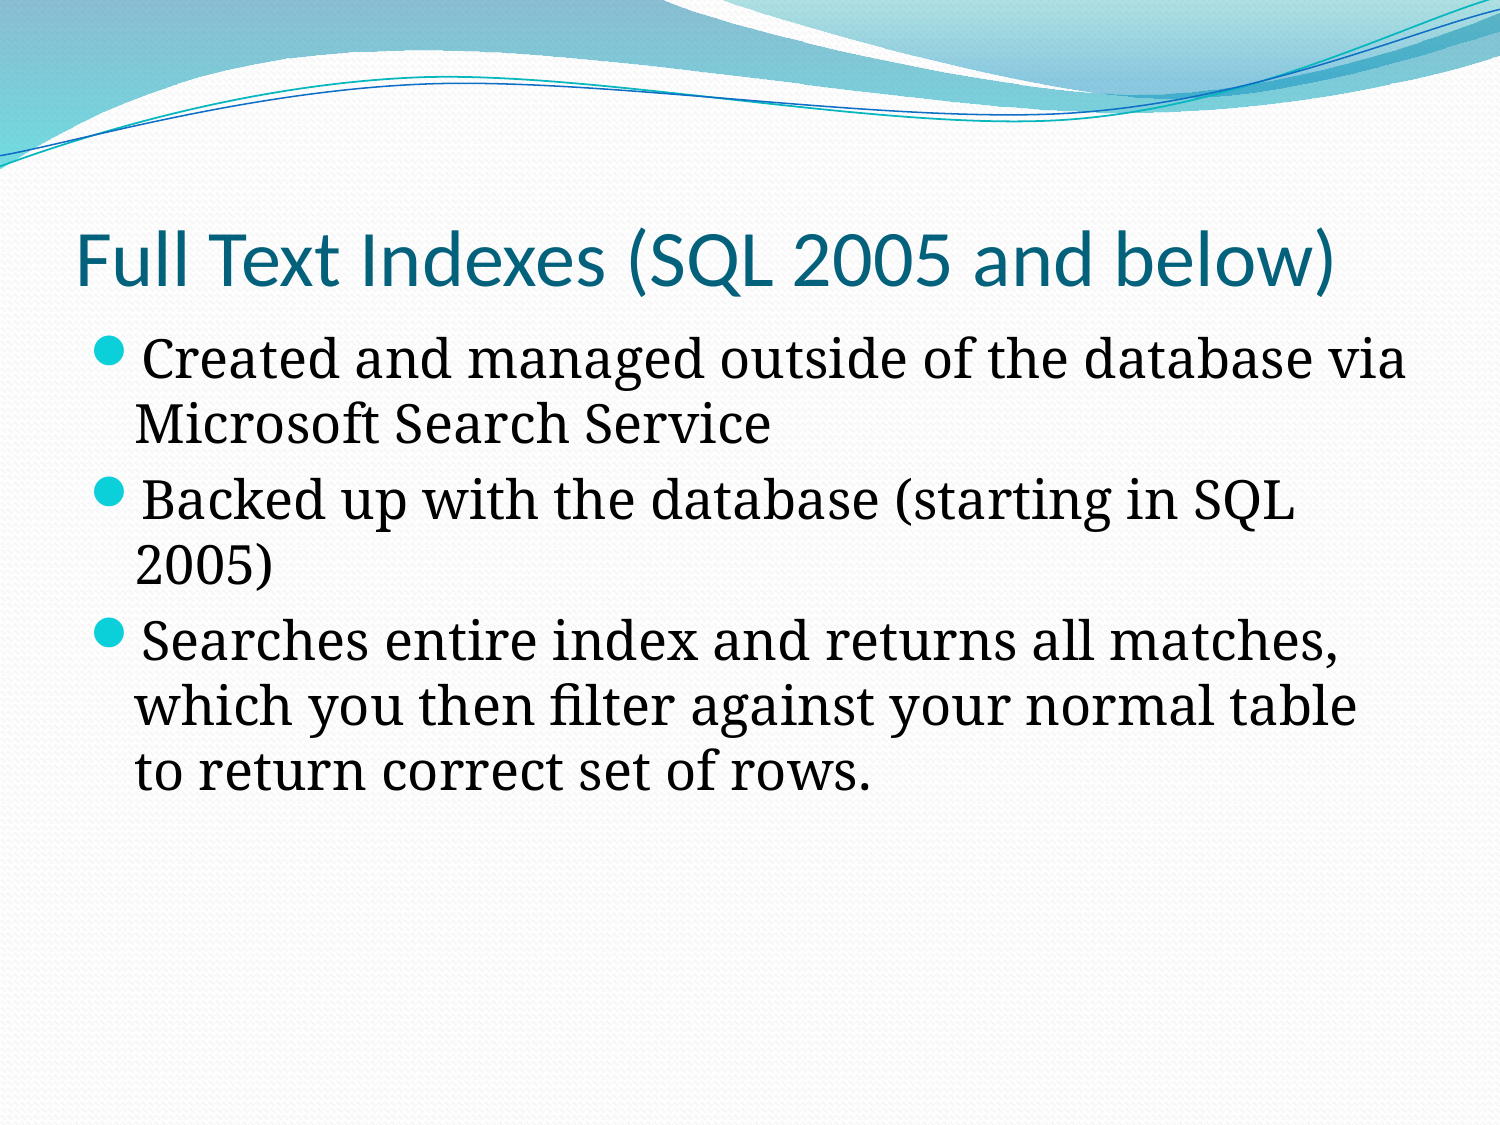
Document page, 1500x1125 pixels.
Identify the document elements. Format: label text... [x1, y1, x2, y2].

list Created and managed outside of the database via Microsoft Search Service Backed up with the database (starting in SQL 2005) Searches entire index and returns all matches, which you then filter against your normal table to return correct set of rows. [75, 317, 1425, 1038]
title Full Text Indexes (SQL 2005 and below) [75, 115, 1425, 303]
